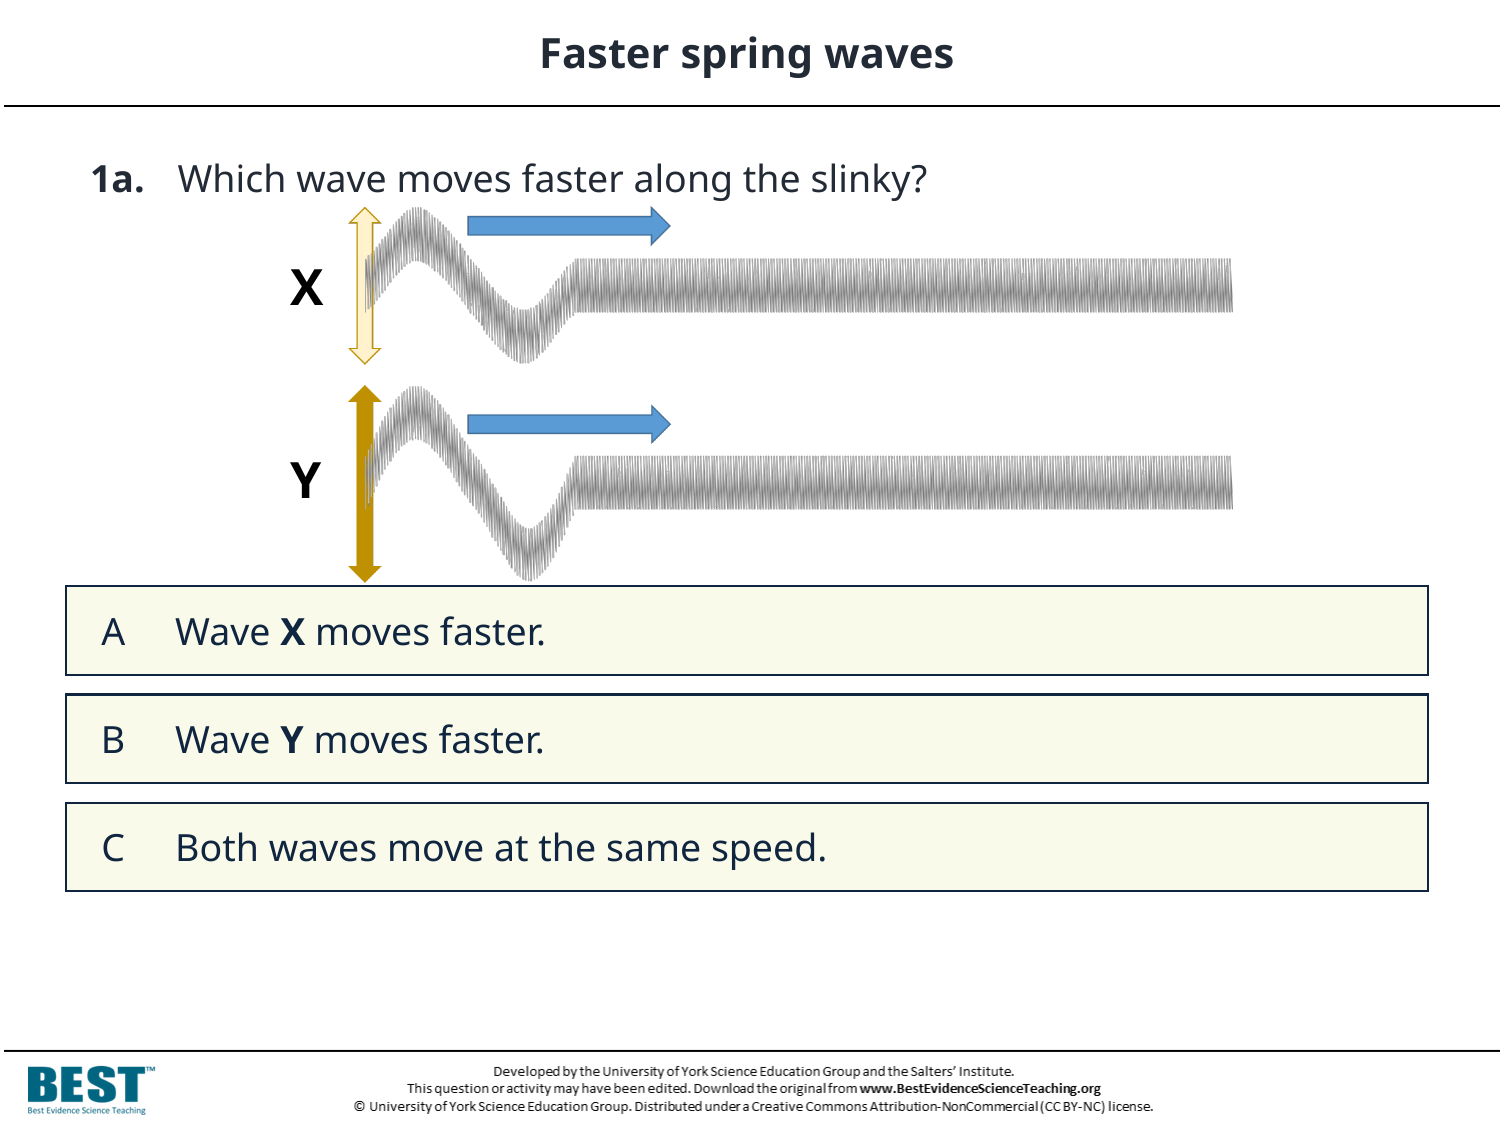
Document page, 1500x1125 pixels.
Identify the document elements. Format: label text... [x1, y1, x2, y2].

text_box Faster spring waves [23, 4, 1471, 99]
picture [3, 105, 1500, 1125]
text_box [276, 205, 1233, 583]
